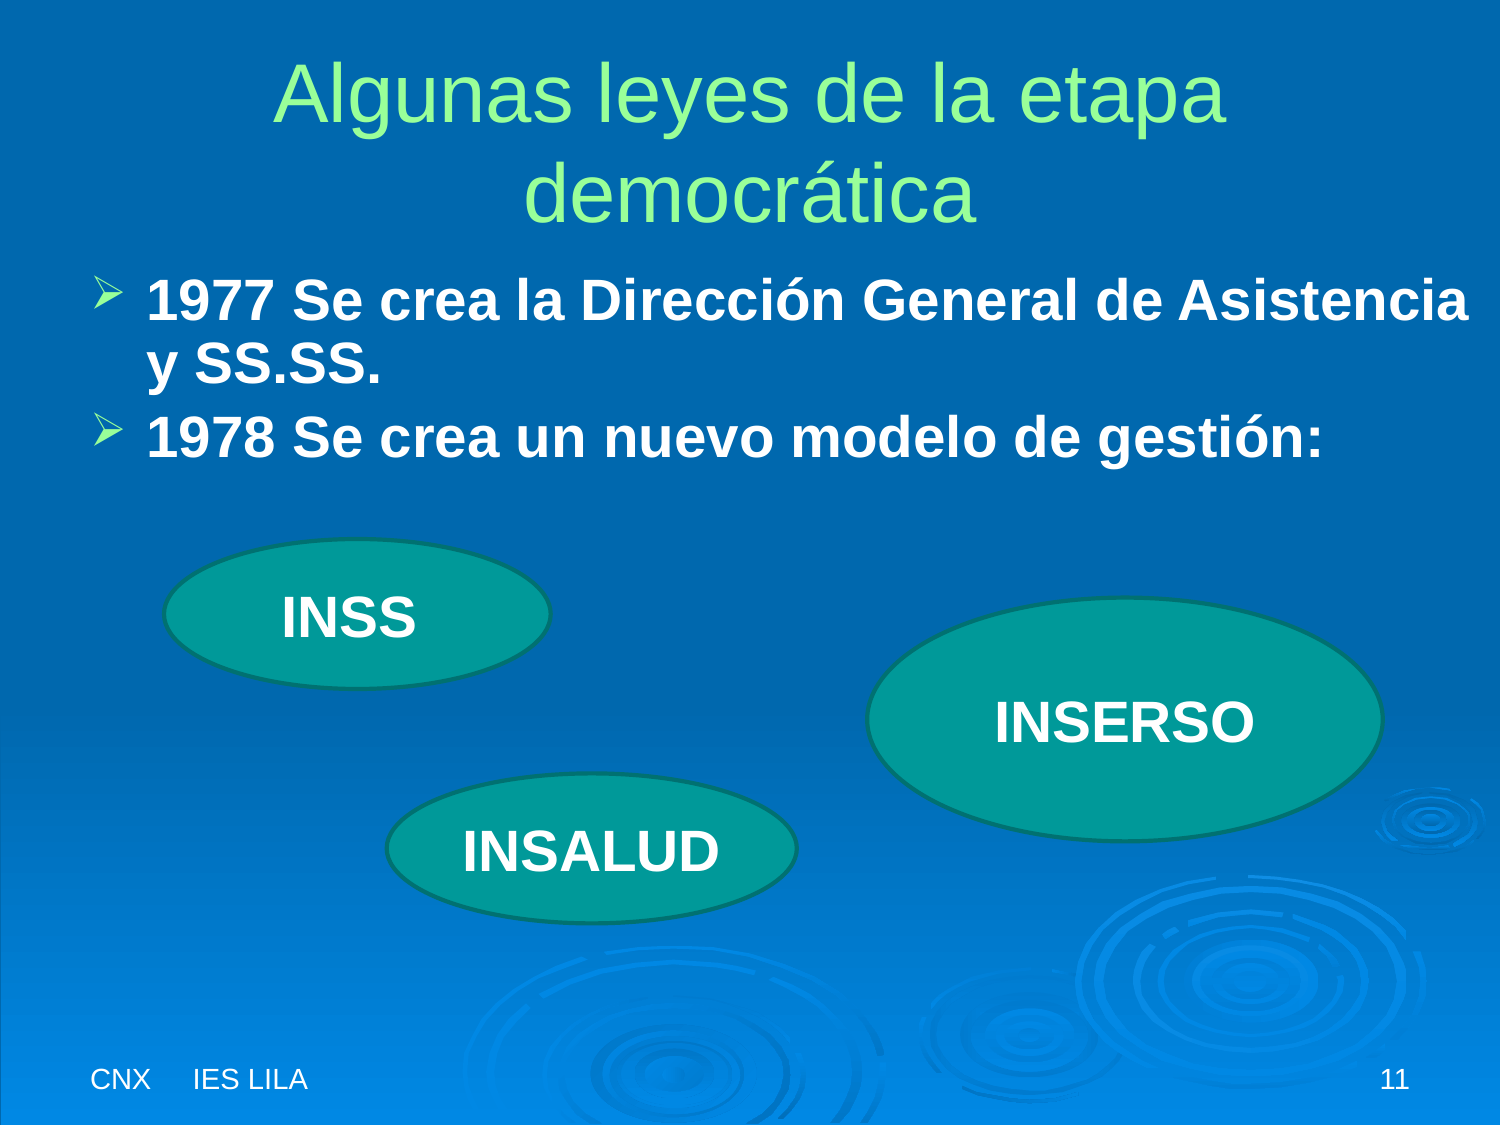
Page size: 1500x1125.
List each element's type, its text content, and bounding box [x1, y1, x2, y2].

slide_number CNX IES LILA [74, 1024, 426, 1103]
text_box INSS [161, 536, 553, 692]
title Algunas leyes de la etapa democrática [74, 45, 1426, 233]
text_box INSALUD [384, 771, 799, 926]
slide_number 11 [1074, 1024, 1426, 1103]
list 1977 Se crea la Dirección General de Asistencia y SS.SS. 1978 Se crea un nuevo modelo de gestión: [74, 262, 1500, 1006]
text_box INSERSO [865, 595, 1385, 844]
